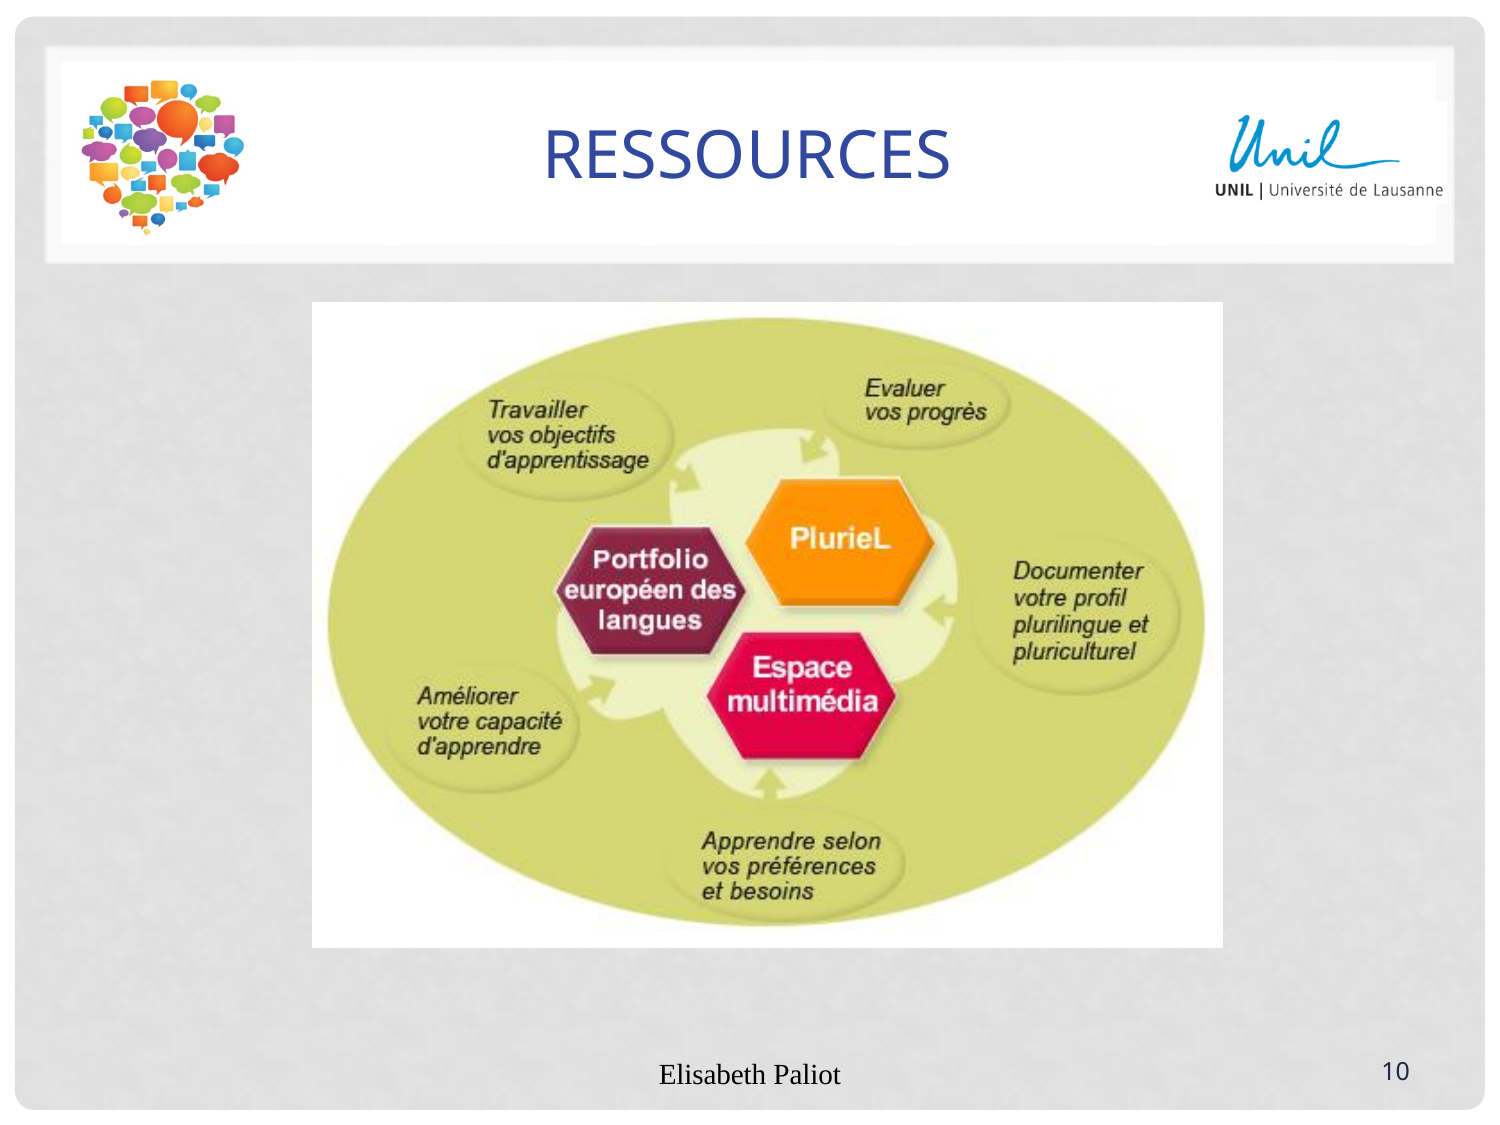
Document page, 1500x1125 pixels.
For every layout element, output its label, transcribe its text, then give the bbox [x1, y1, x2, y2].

picture [1195, 101, 1448, 204]
slide_number 10 [1074, 1042, 1425, 1103]
title Ressources [69, 66, 1425, 238]
picture [76, 76, 249, 240]
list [312, 302, 1223, 948]
footer Elisabeth Paliot [512, 1042, 988, 1103]
